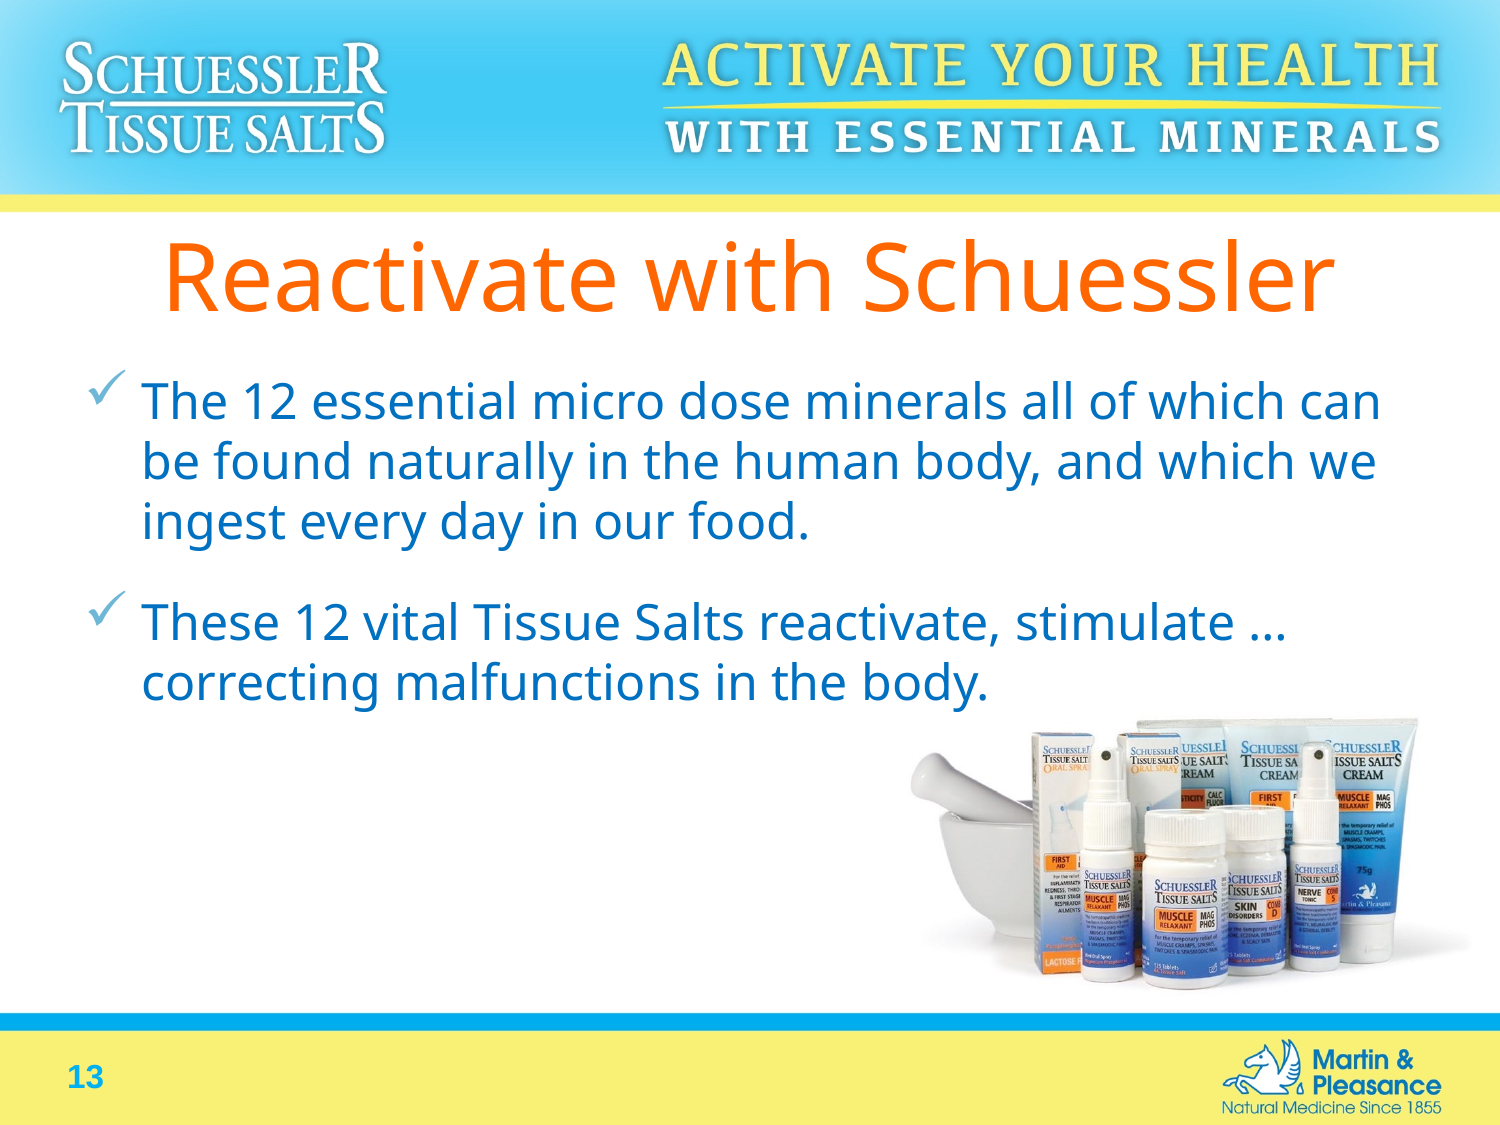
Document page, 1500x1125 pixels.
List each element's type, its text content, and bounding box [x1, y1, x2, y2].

slide_number 13 [33, 1049, 113, 1102]
picture [0, 0, 1500, 1013]
list The 12 essential micro dose minerals all of which can be found naturally in the human body, and which we ingest every day in our food. These 12 vital Tissue Salts reactivate, stimulate …correcting malfunctions in the body. [76, 361, 1436, 752]
picture [0, 1031, 1500, 1125]
title Reactivate with Schuessler [89, 208, 1410, 339]
